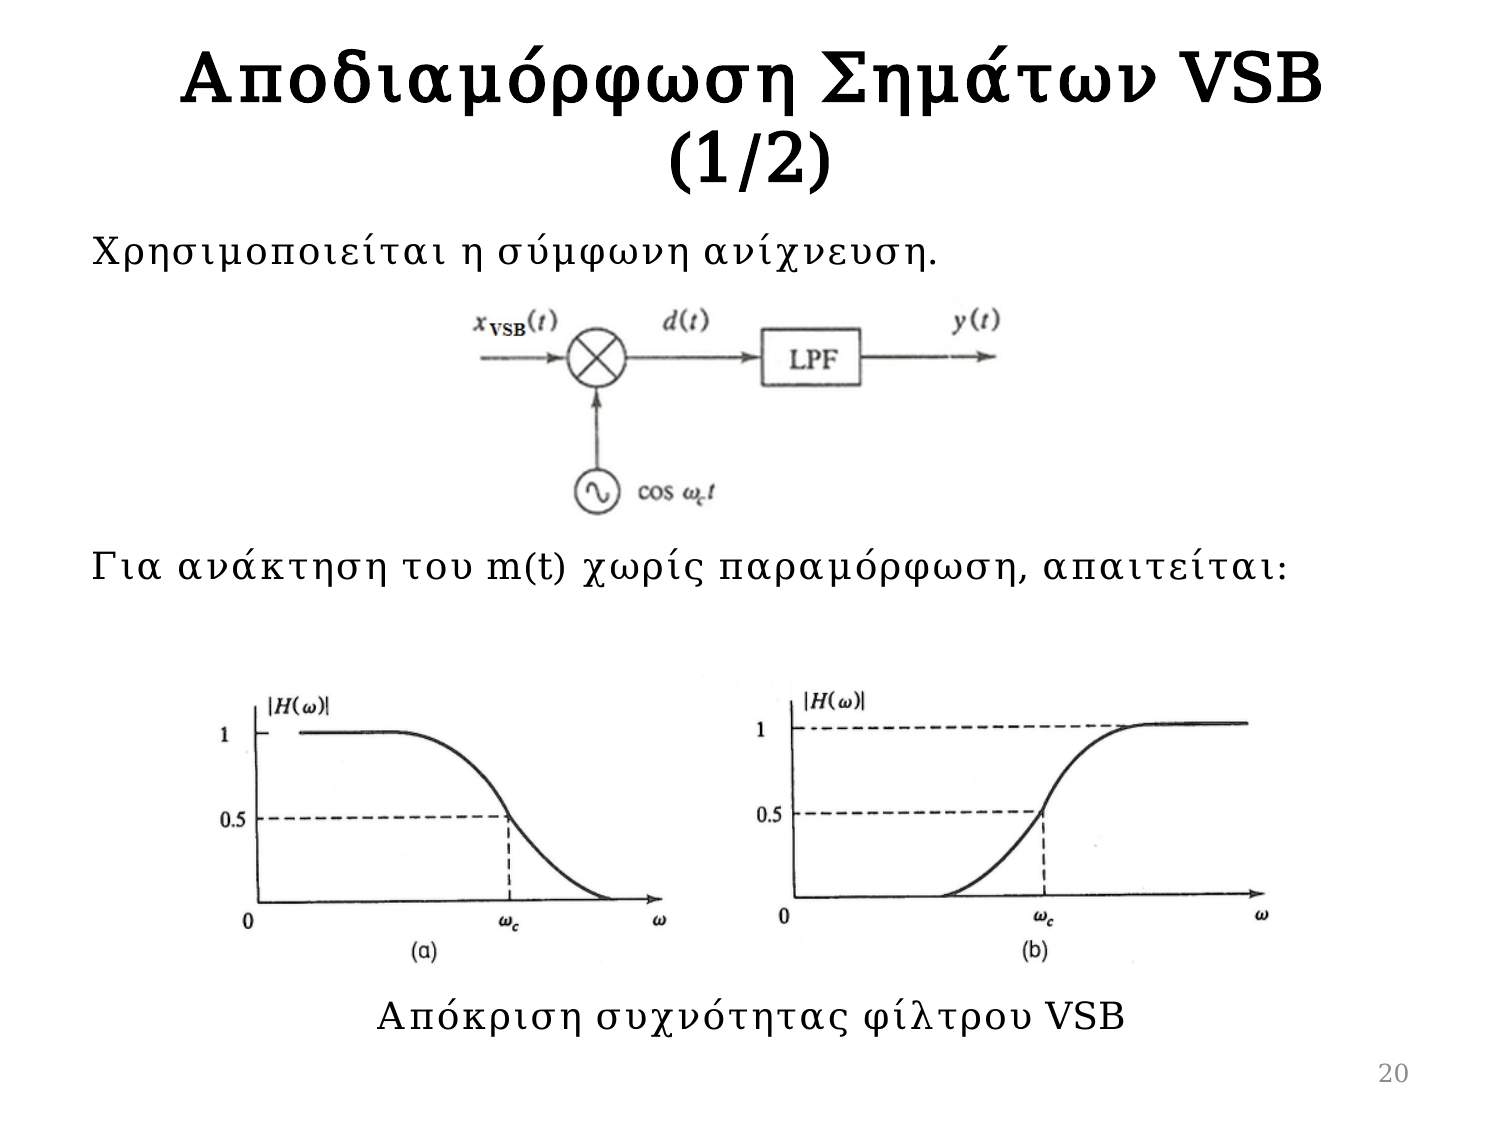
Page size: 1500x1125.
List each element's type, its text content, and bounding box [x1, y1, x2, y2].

picture [466, 290, 1011, 530]
slide_number 20 [1222, 1042, 1425, 1103]
title Αποδιαμόρφωση Σημάτων VSB (1/2) [75, 20, 1425, 209]
picture [193, 668, 1307, 979]
